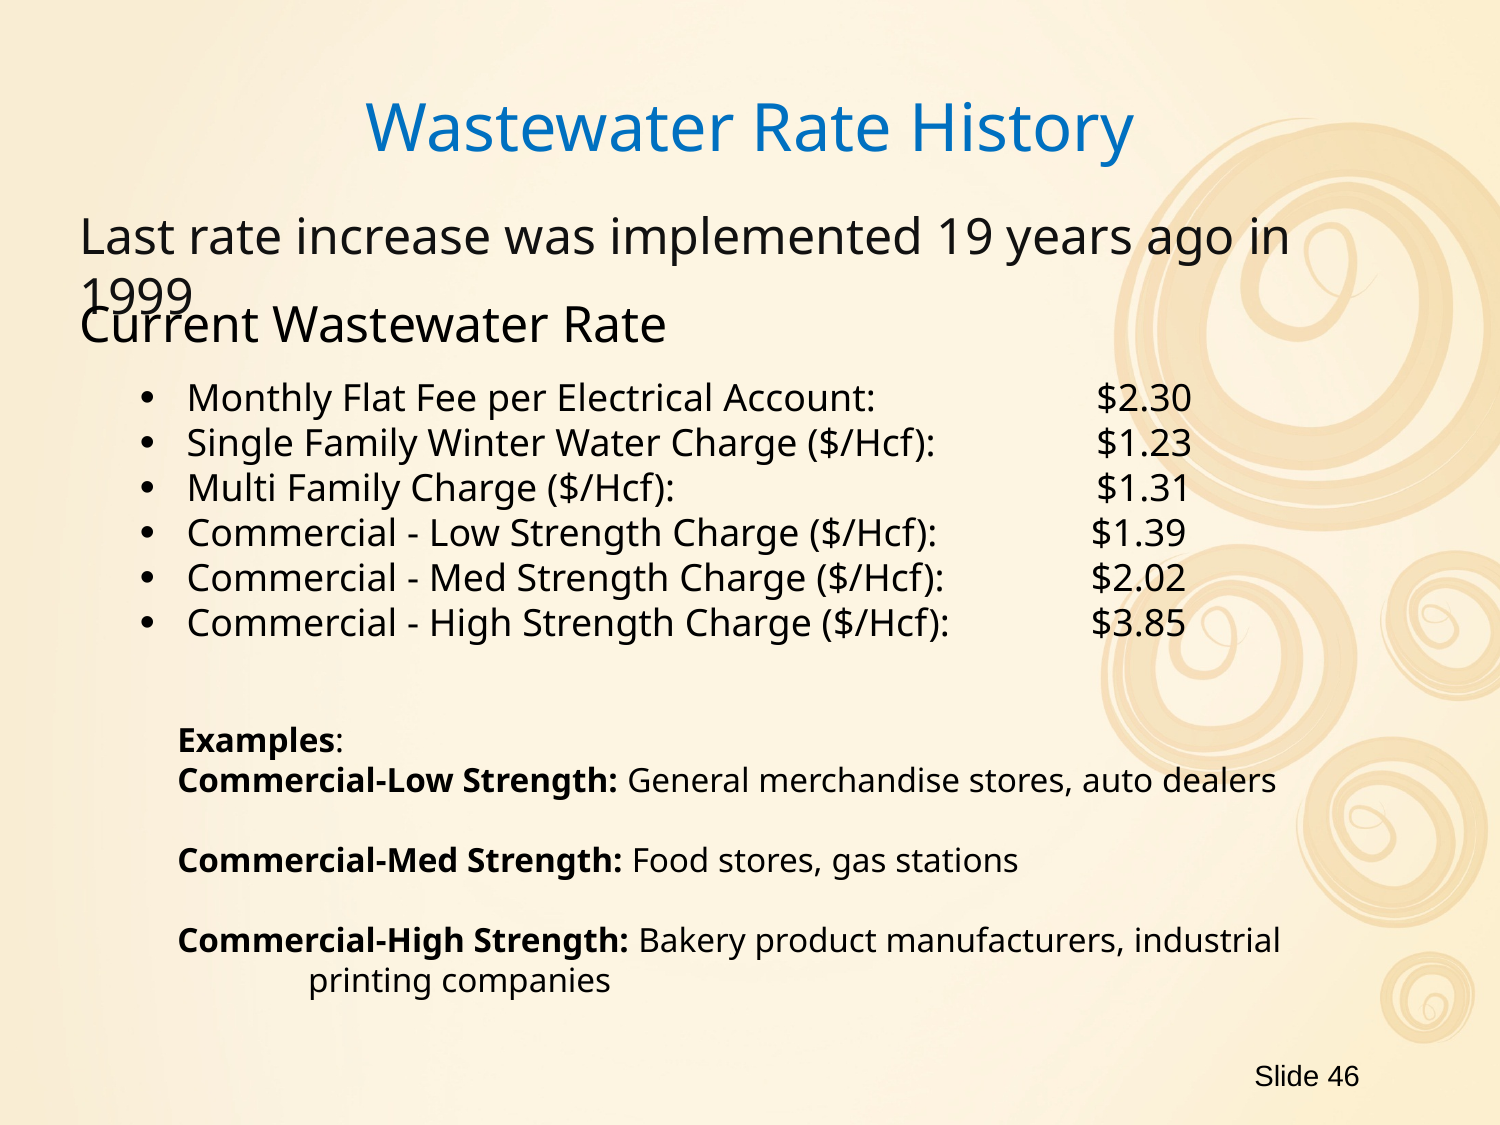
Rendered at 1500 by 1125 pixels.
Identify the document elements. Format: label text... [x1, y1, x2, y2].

title Wastewater Rate History [50, 75, 1450, 175]
text_box Examples: Commercial-Low Strength: General merchandise stores, auto dealers Commercial-Med Strength: Food stores, gas stations Commercial-High Strength: Bakery product manufacturers, industrial printing companies [162, 712, 1500, 1007]
text_box Last rate increase was implemented 19 years ago in 1999 [64, 112, 1413, 247]
picture [0, 0, 1500, 1125]
text_box Monthly Flat Fee per Electrical Account: $2.30 Single Family Winter Water Charge ($/Hcf): $1.23 Multi Family Charge ($/Hcf): $1.31 Commercial - Low Strength Charge ($/Hcf): $1.39 Commercial - Med Strength Charge ($/Hcf): $2.02 Commercial - High Strength Charge ($/Hcf): $3.85 [124, 366, 1413, 692]
text_box Current Wastewater Rate [64, 247, 1415, 398]
slide_number Slide 46 [1239, 1050, 1500, 1125]
